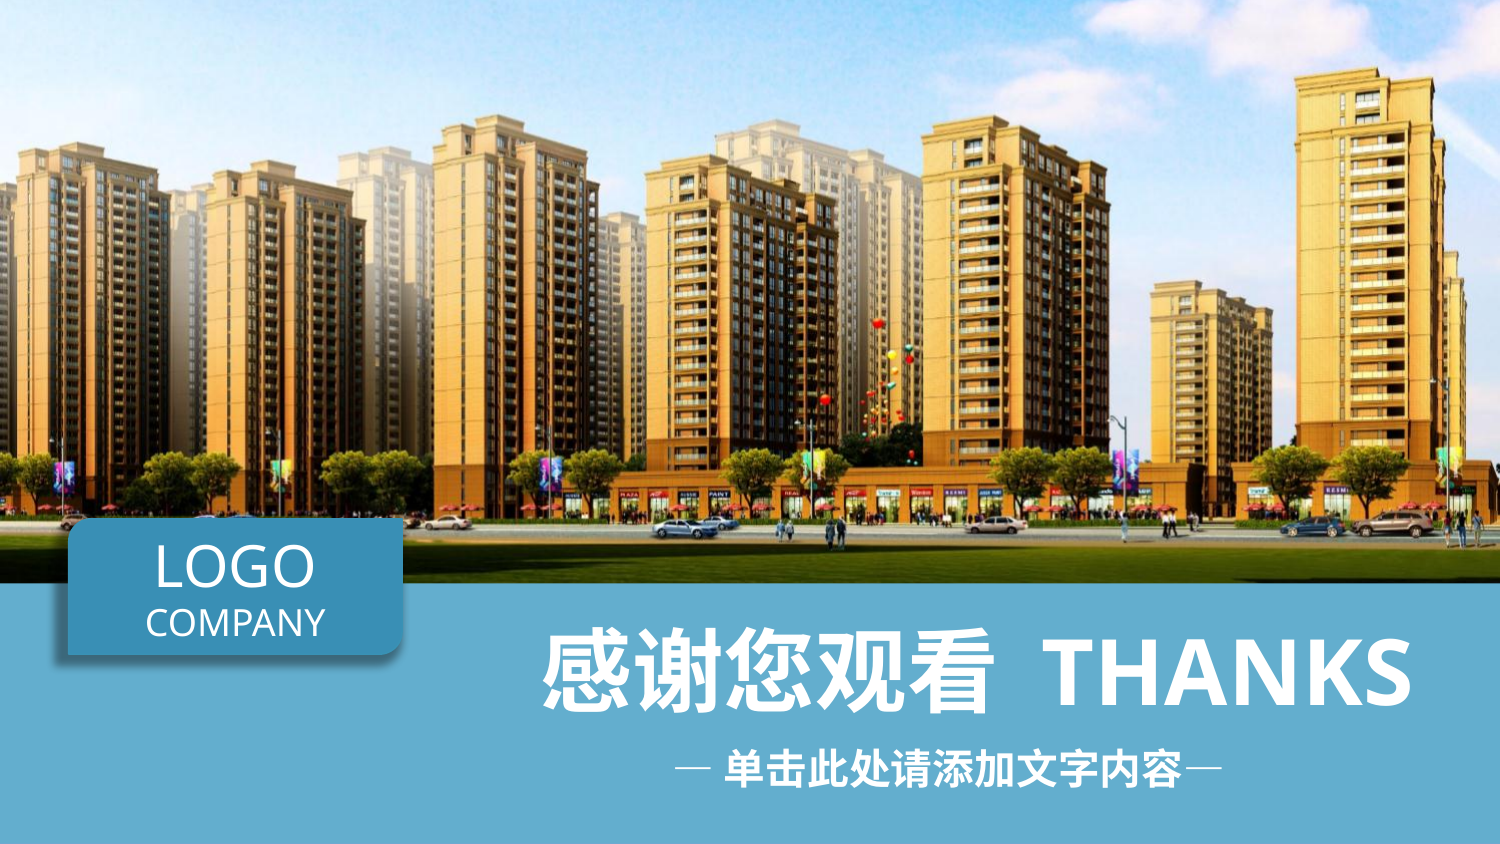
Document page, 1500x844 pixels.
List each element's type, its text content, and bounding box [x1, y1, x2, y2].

text_box LOGO COMPANY [67, 608, 403, 655]
picture [0, 0, 1500, 601]
text_box —单击此处请添加文字内容— [657, 735, 1240, 800]
text_box 感谢您观看 THANKS [525, 608, 1430, 731]
text_box [0, 606, 1500, 844]
